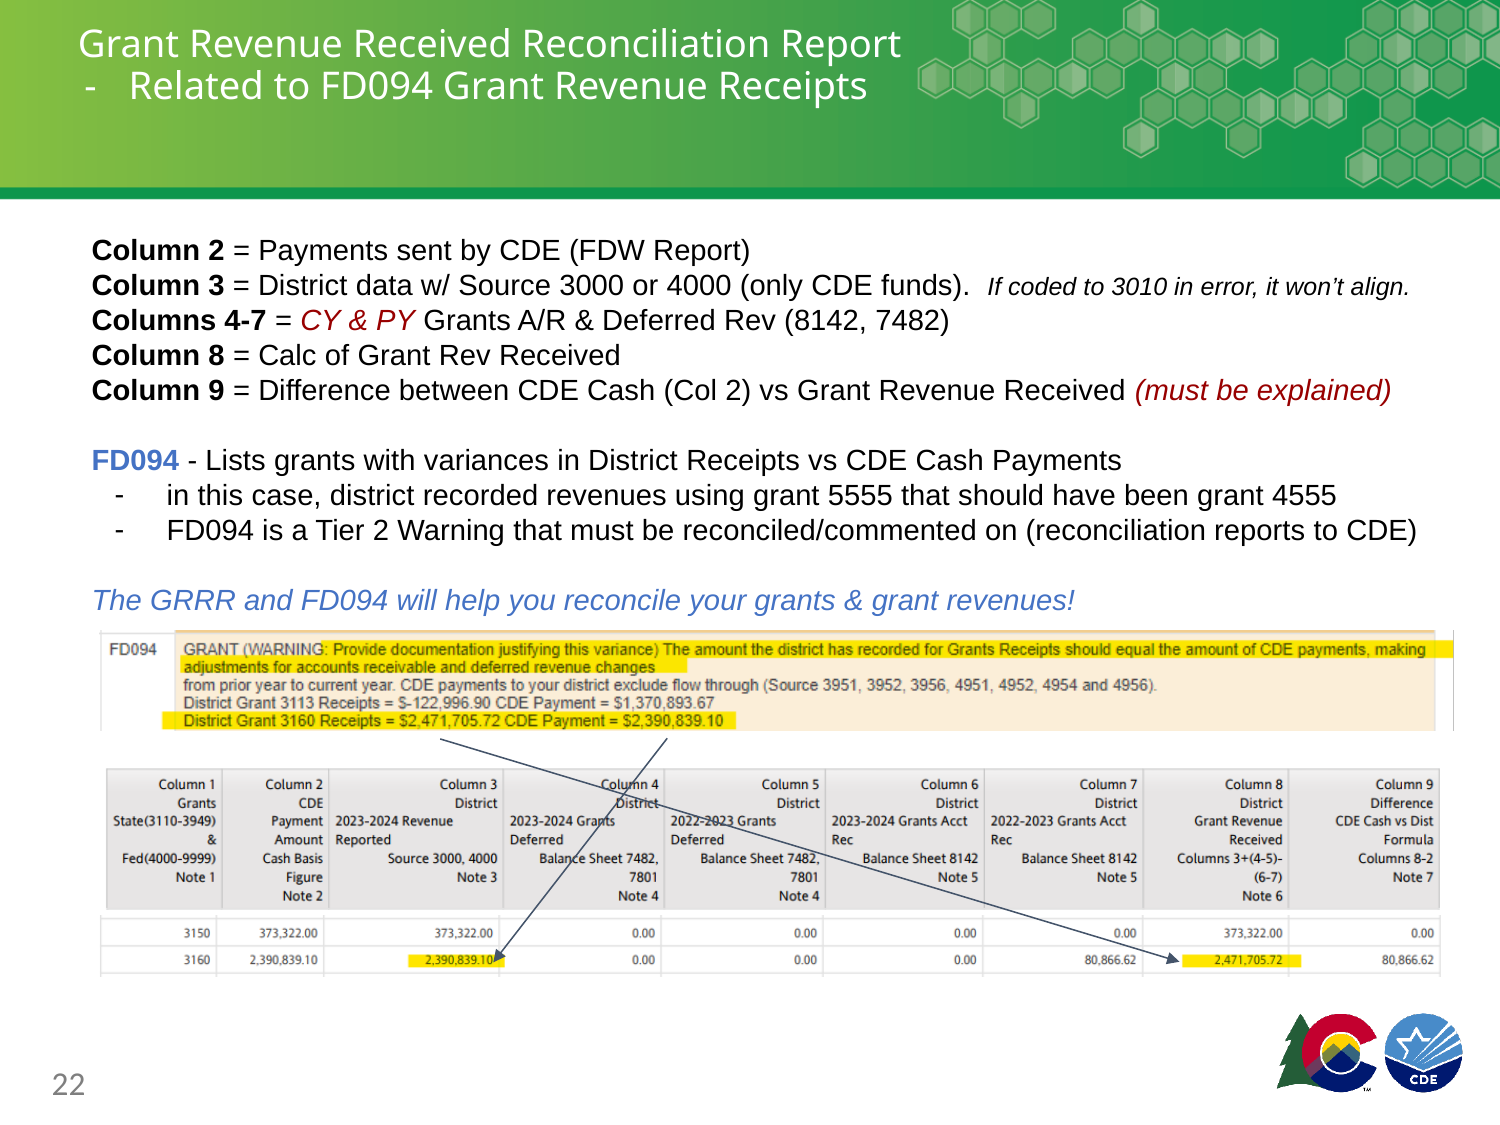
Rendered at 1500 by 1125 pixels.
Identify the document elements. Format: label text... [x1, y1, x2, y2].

picture [0, 0, 1500, 200]
title Grant Revenue Received Reconciliation Report Related to FD094 Grant Revenue Receipts [78, 25, 1422, 150]
picture [1180, 762, 1444, 910]
picture [1275, 1012, 1463, 1093]
list Column 2 = Payments sent by CDE (FDW Report) Column 3 = District data w/ Source 3000 or 4000 (only CDE funds). If coded to 3010 in error, it won’t align. Columns 4-7 = CY & PY Grants A/R & Deferred Rev (8142, 7482) Column 8 = Calc of Grant Rev Received Column 9 = Difference between CDE Cash (Col 2) vs Grant Revenue Received (must be explained) FD094 - Lists grants with variances in District Receipts vs CDE Cash Payments in this case, district recorded revenues using grant 5555 that should have been grant 4555 FD094 is a Tier 2 Warning that must be reconciled/commented on (reconciliation reports to CDE) The GRRR and FD094 will help you reconcile your grants & grant revenues! [91, 230, 1428, 1026]
picture [98, 762, 439, 910]
slide_number 22 [36, 1054, 375, 1115]
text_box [439, 738, 1180, 963]
picture [98, 629, 1461, 732]
picture [98, 915, 1444, 977]
